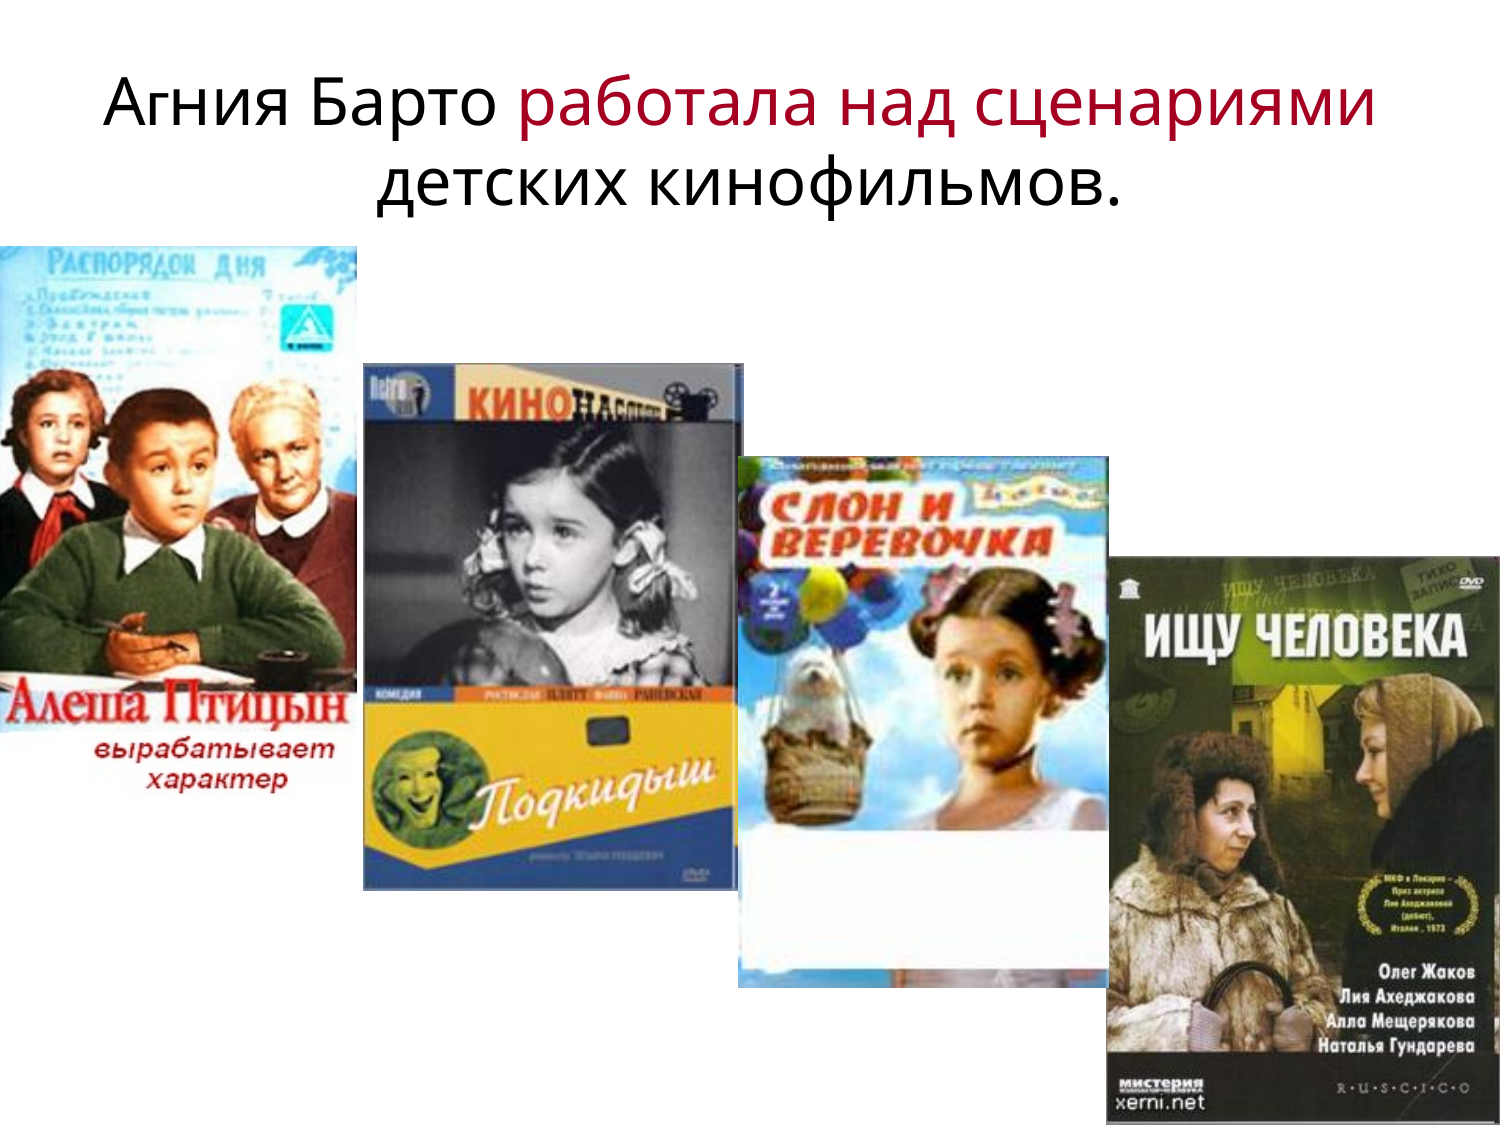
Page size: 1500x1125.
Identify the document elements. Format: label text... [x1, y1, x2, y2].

picture [0, 245, 357, 798]
title Агния Барто работала над сценариями детских кинофильмов. [75, 45, 1425, 233]
picture [363, 362, 1500, 1125]
